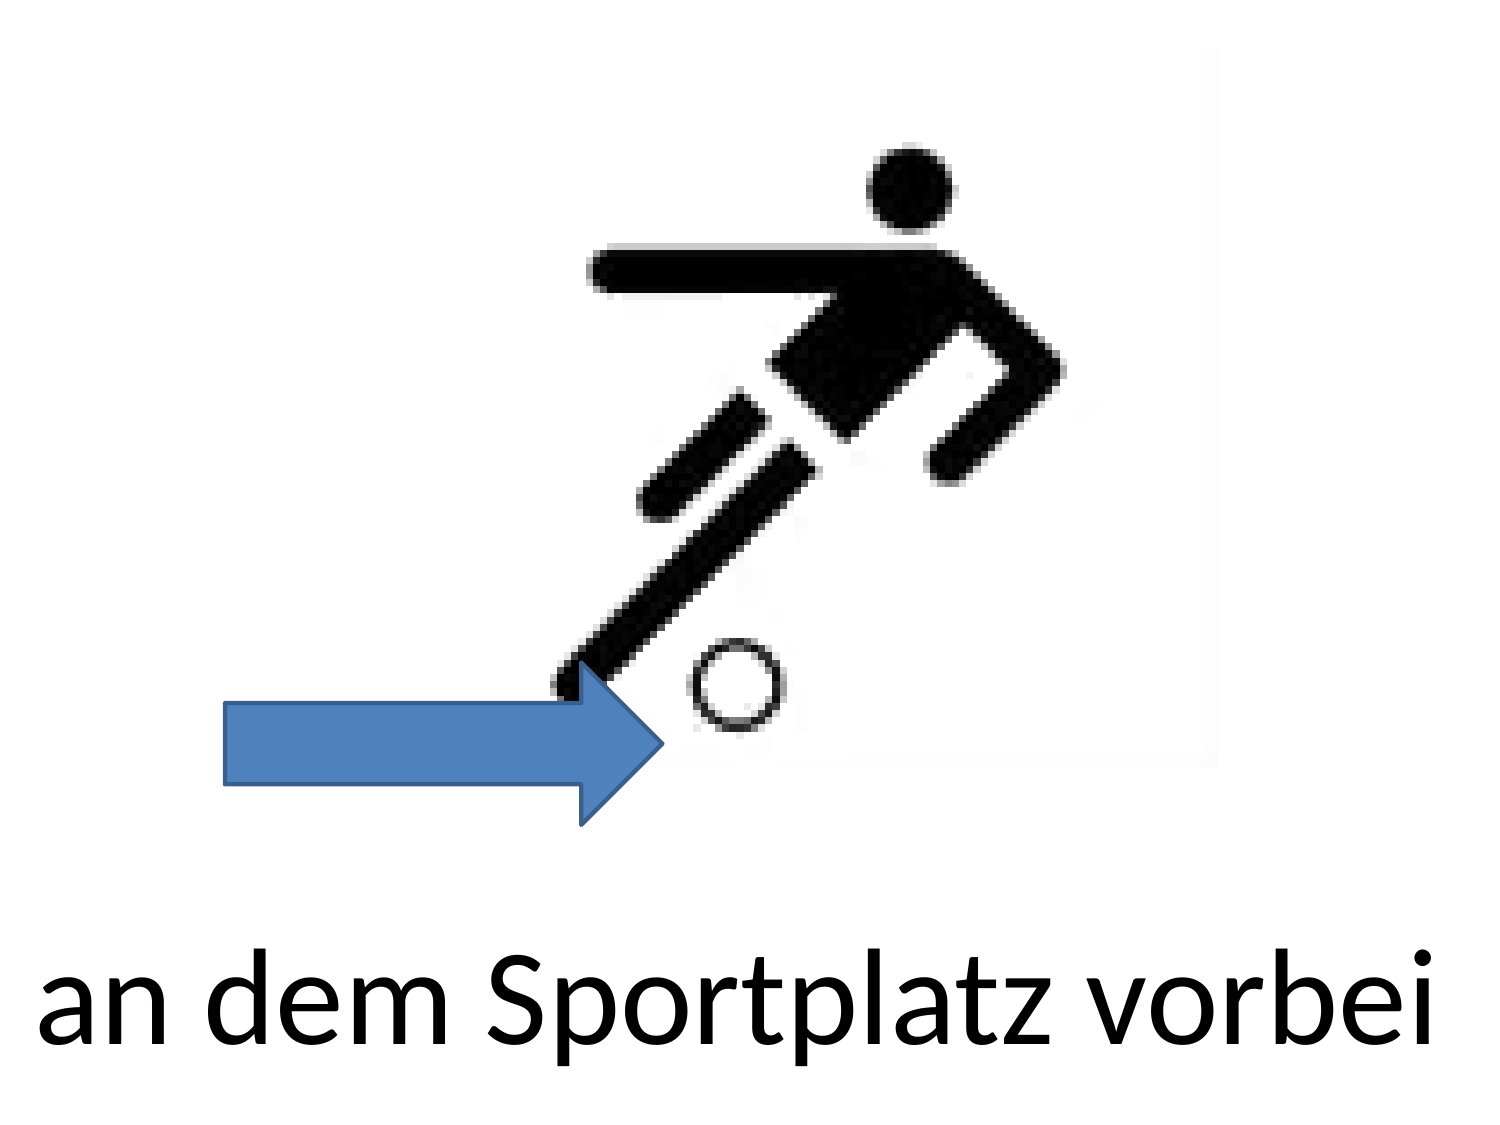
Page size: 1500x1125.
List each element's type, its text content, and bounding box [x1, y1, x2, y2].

text_box [222, 700, 634, 827]
picture [499, 49, 1218, 768]
text_box an dem Sportplatz vorbei [0, 900, 1500, 1080]
